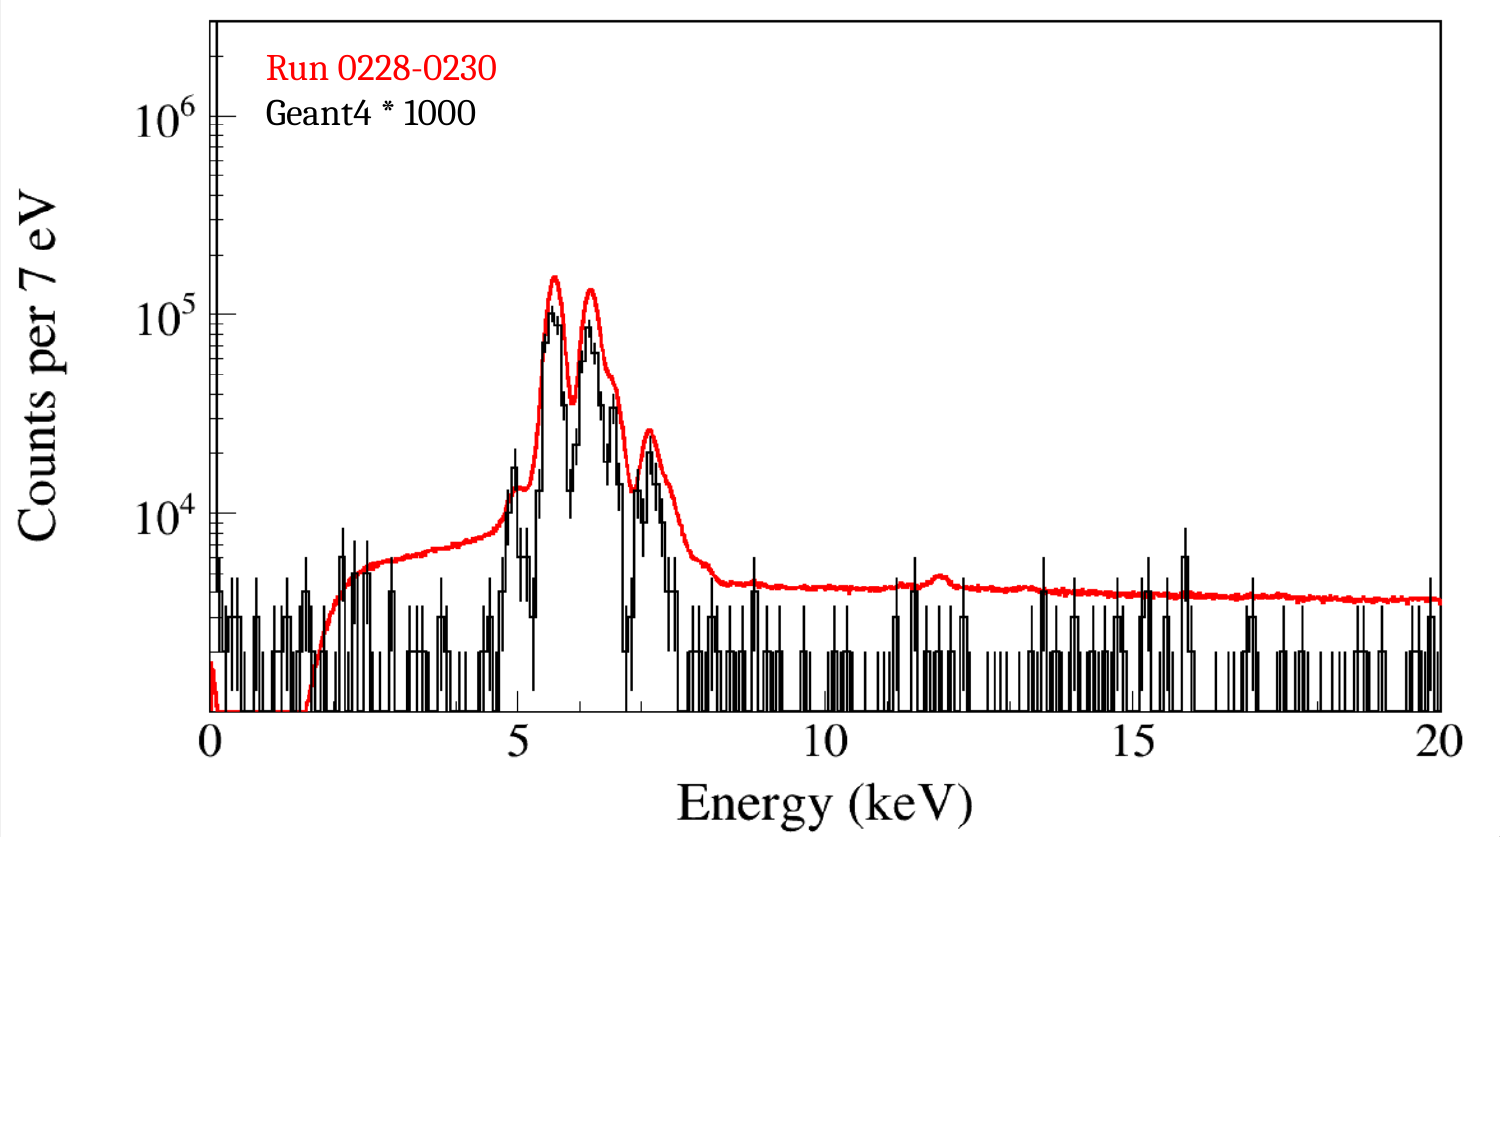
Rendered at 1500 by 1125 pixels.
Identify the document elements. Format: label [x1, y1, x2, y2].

picture [0, 0, 1500, 837]
